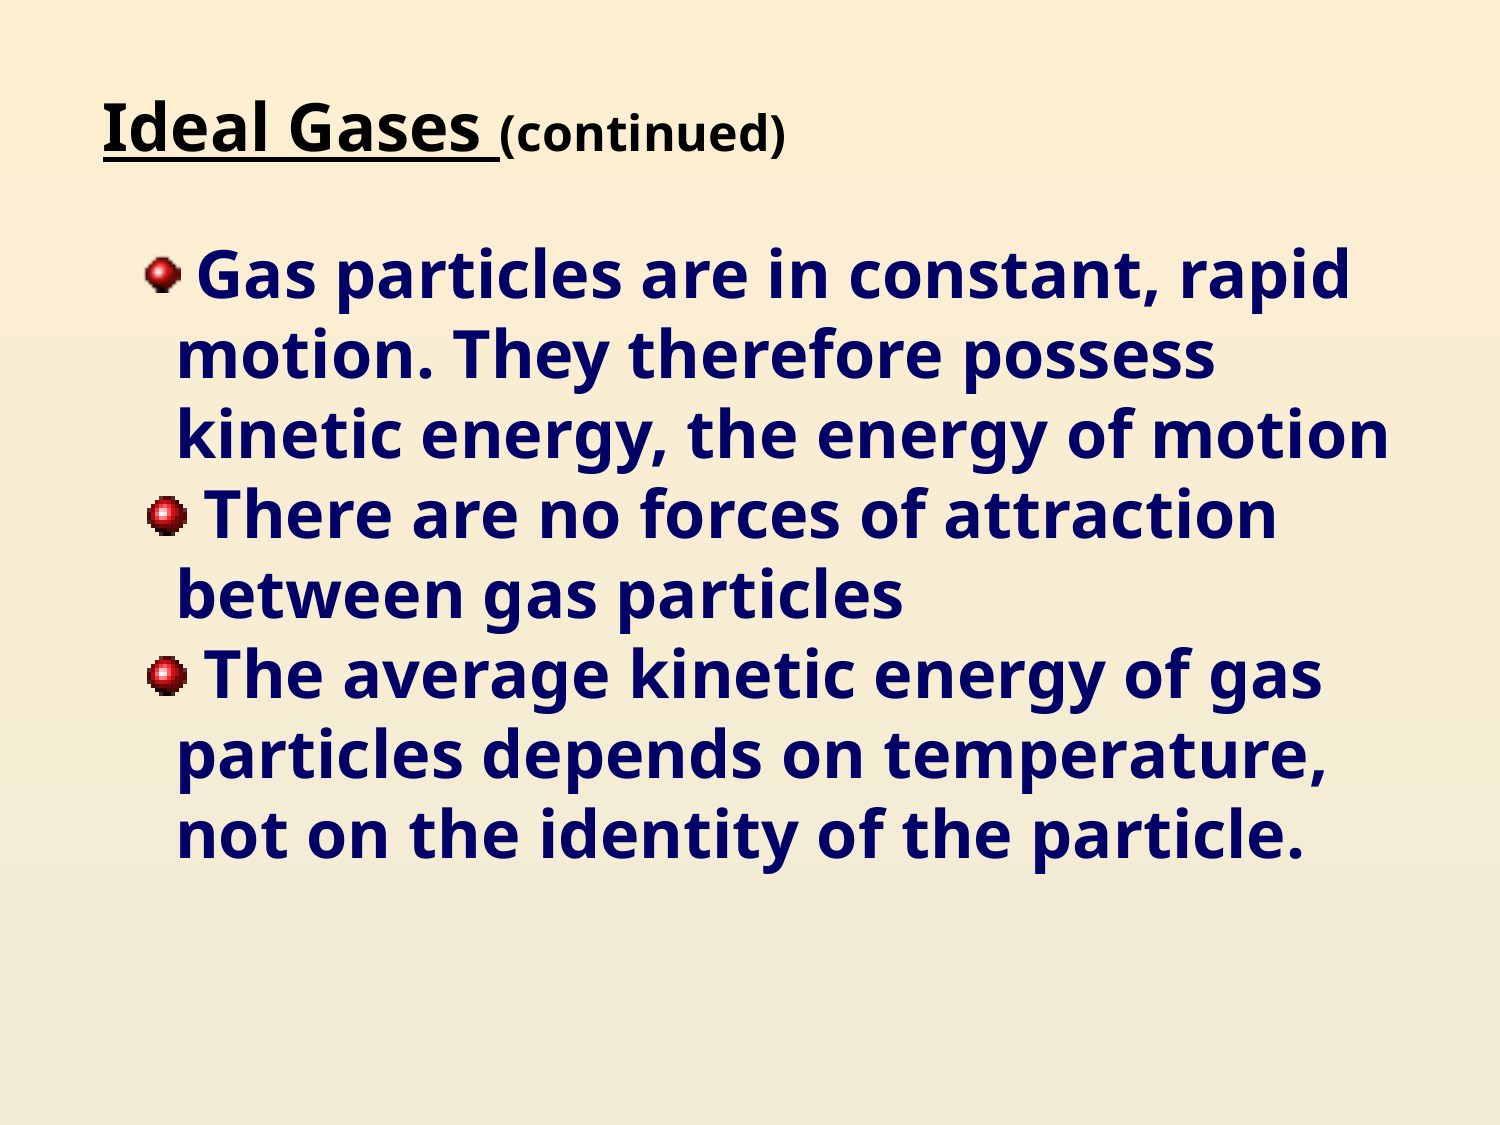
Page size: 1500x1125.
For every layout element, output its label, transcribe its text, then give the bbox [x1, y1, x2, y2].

picture [139, 251, 181, 293]
picture [139, 488, 187, 536]
text_box Gas particles are in constant, rapid motion. They therefore possess kinetic energy, the energy of motion There are no forces of attraction between gas particles The average kinetic energy of gas particles depends on temperature, not on the identity of the particle. [125, 224, 1425, 880]
title Ideal Gases (continued) [87, 62, 826, 188]
picture [139, 648, 187, 696]
